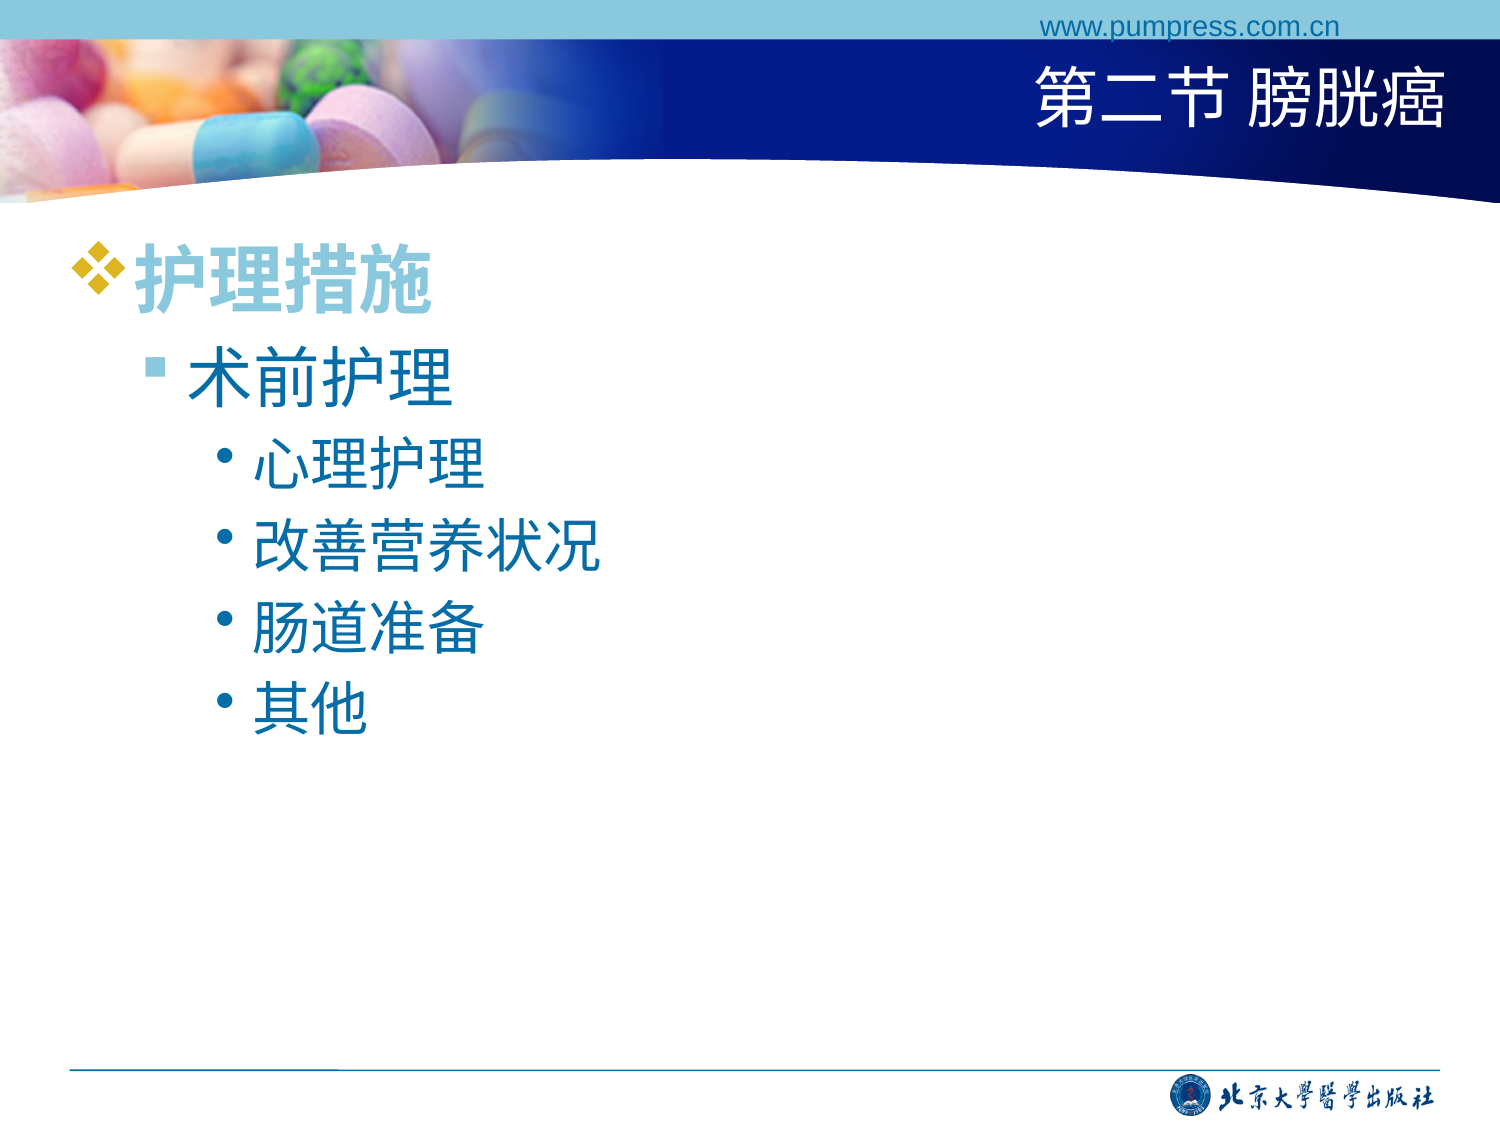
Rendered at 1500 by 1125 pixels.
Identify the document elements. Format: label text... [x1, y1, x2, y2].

slide_number www.pumpress.com.cn [1025, 0, 1463, 38]
picture [0, 40, 1500, 203]
list 护理措施 术前护理 心理护理 改善营养状况 肠道准备 其他 [49, 224, 1463, 1026]
title 第二节 膀胱癌 [137, 49, 1463, 143]
picture [1170, 1074, 1436, 1118]
